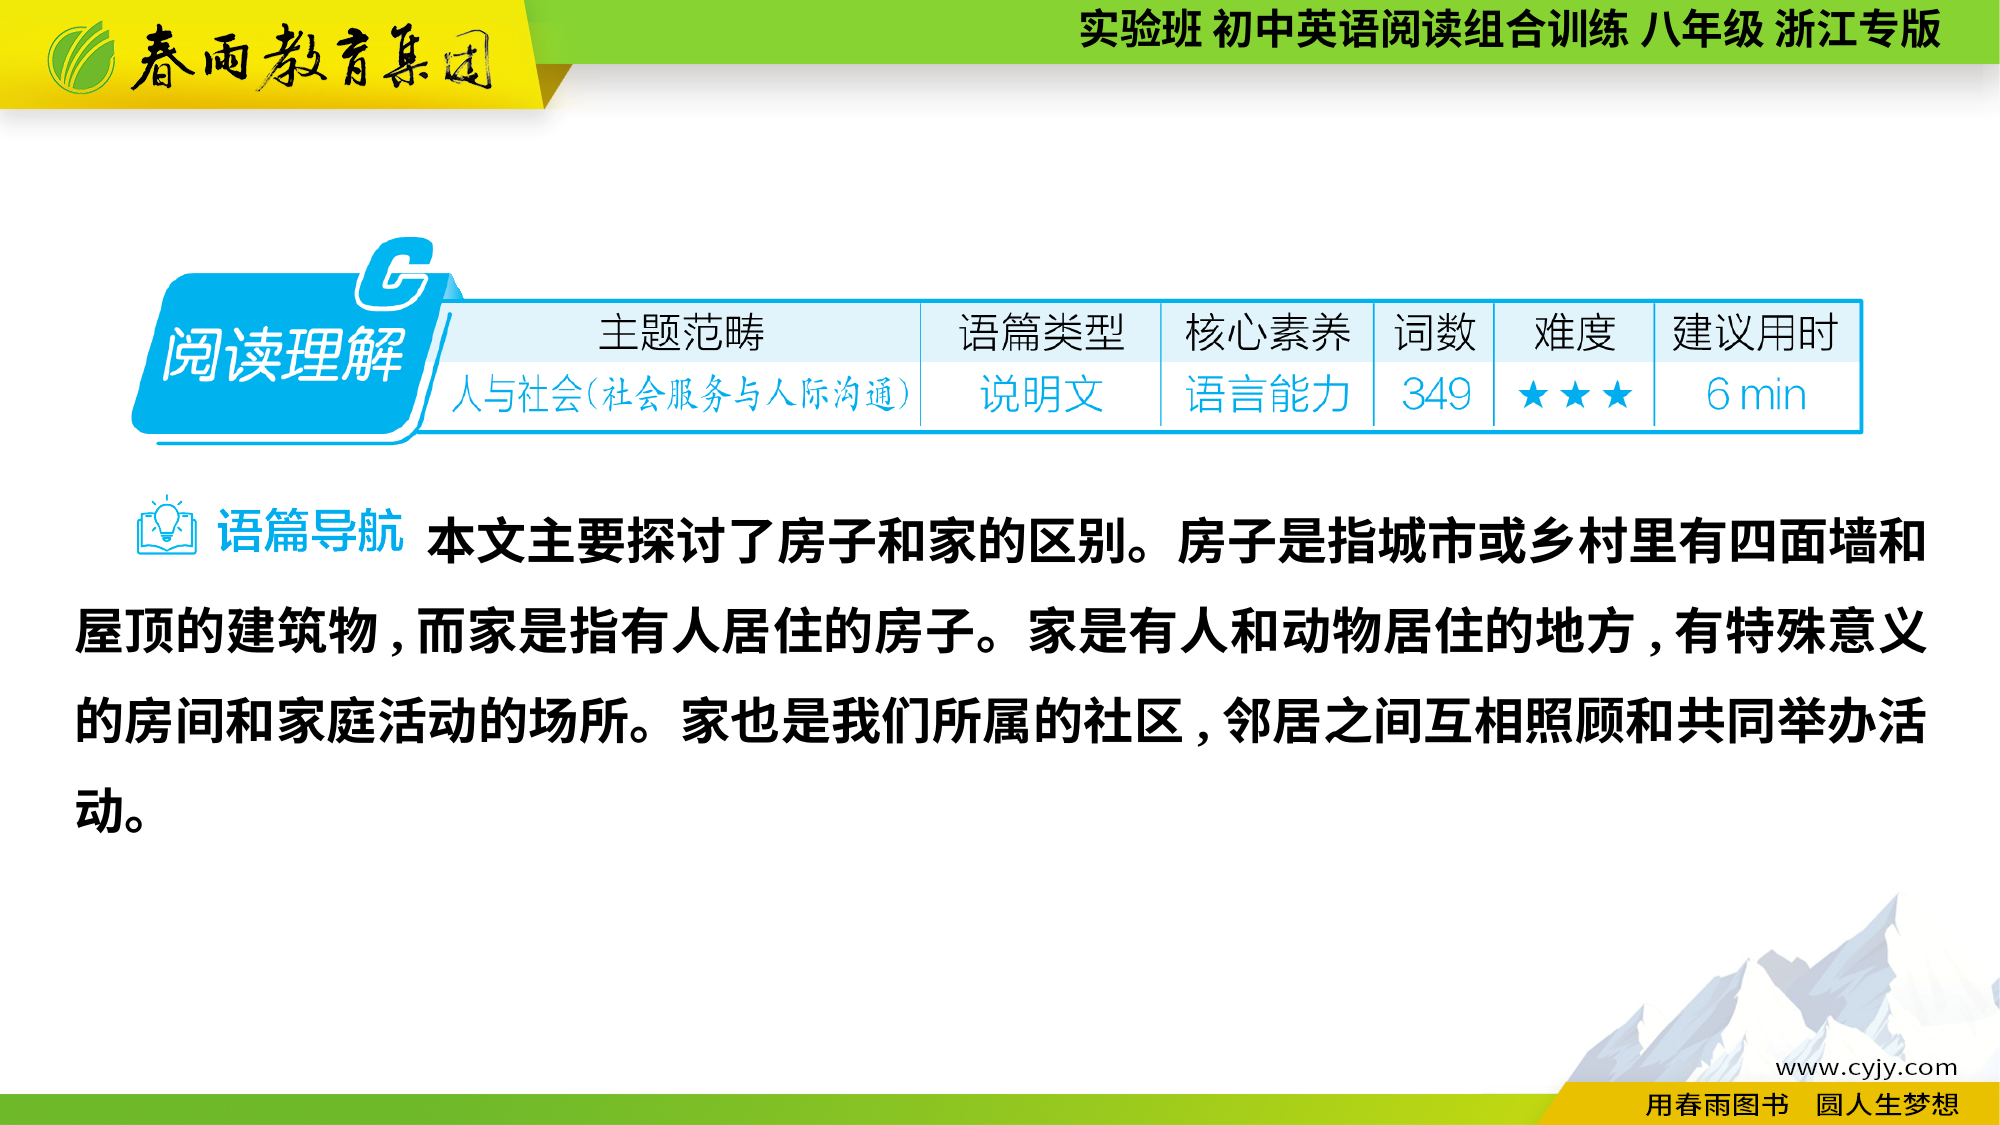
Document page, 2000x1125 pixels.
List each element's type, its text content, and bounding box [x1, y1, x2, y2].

picture [0, 0, 2000, 1125]
list 本文主要探讨了房子和家的区别。房子是指城市或乡村里有四面墙和屋顶的建筑物,而家是指有人居住的房子。家是有人和动物居住的地方,有特殊意义的房间和家庭活动的场所。家也是我们所属的社区,邻居之间互相照顾和共同举办活动。 [59, 471, 1944, 851]
